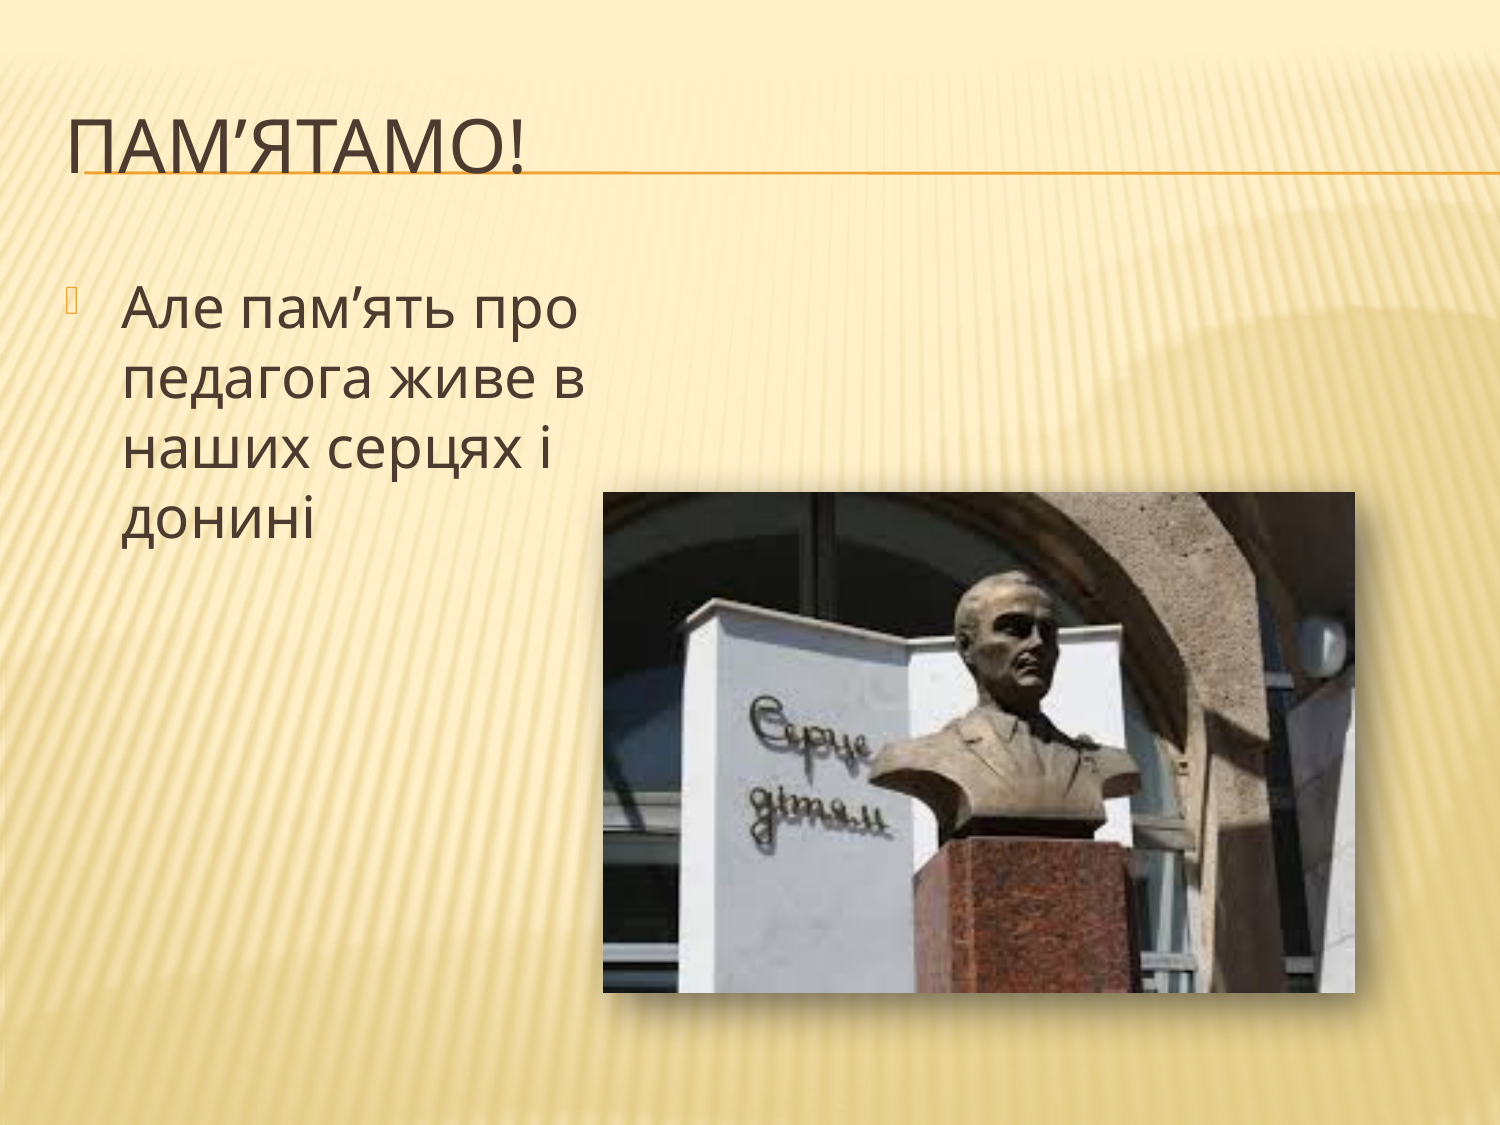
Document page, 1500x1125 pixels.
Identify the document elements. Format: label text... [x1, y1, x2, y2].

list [602, 491, 1355, 993]
title Пам’ятамо! [49, 75, 1475, 213]
list Але пам’ять про педагога живе в наших серцях і донині [50, 262, 738, 1038]
